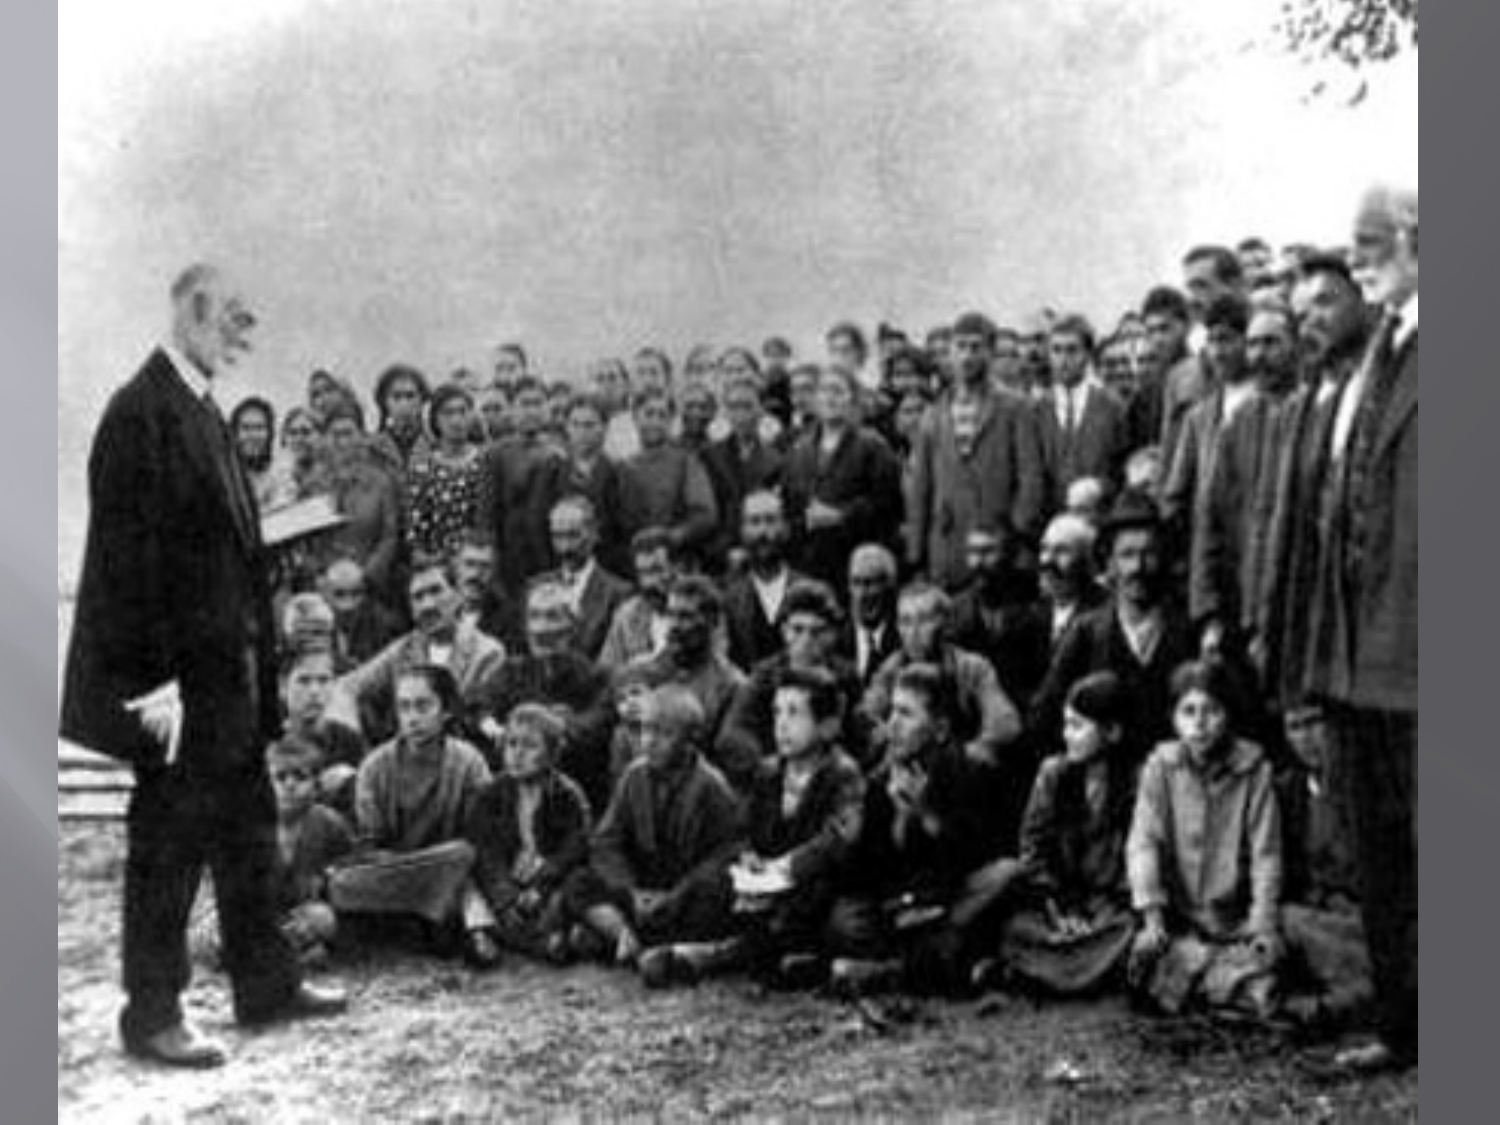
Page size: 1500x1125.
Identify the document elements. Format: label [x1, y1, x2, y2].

list [58, 0, 1419, 1125]
